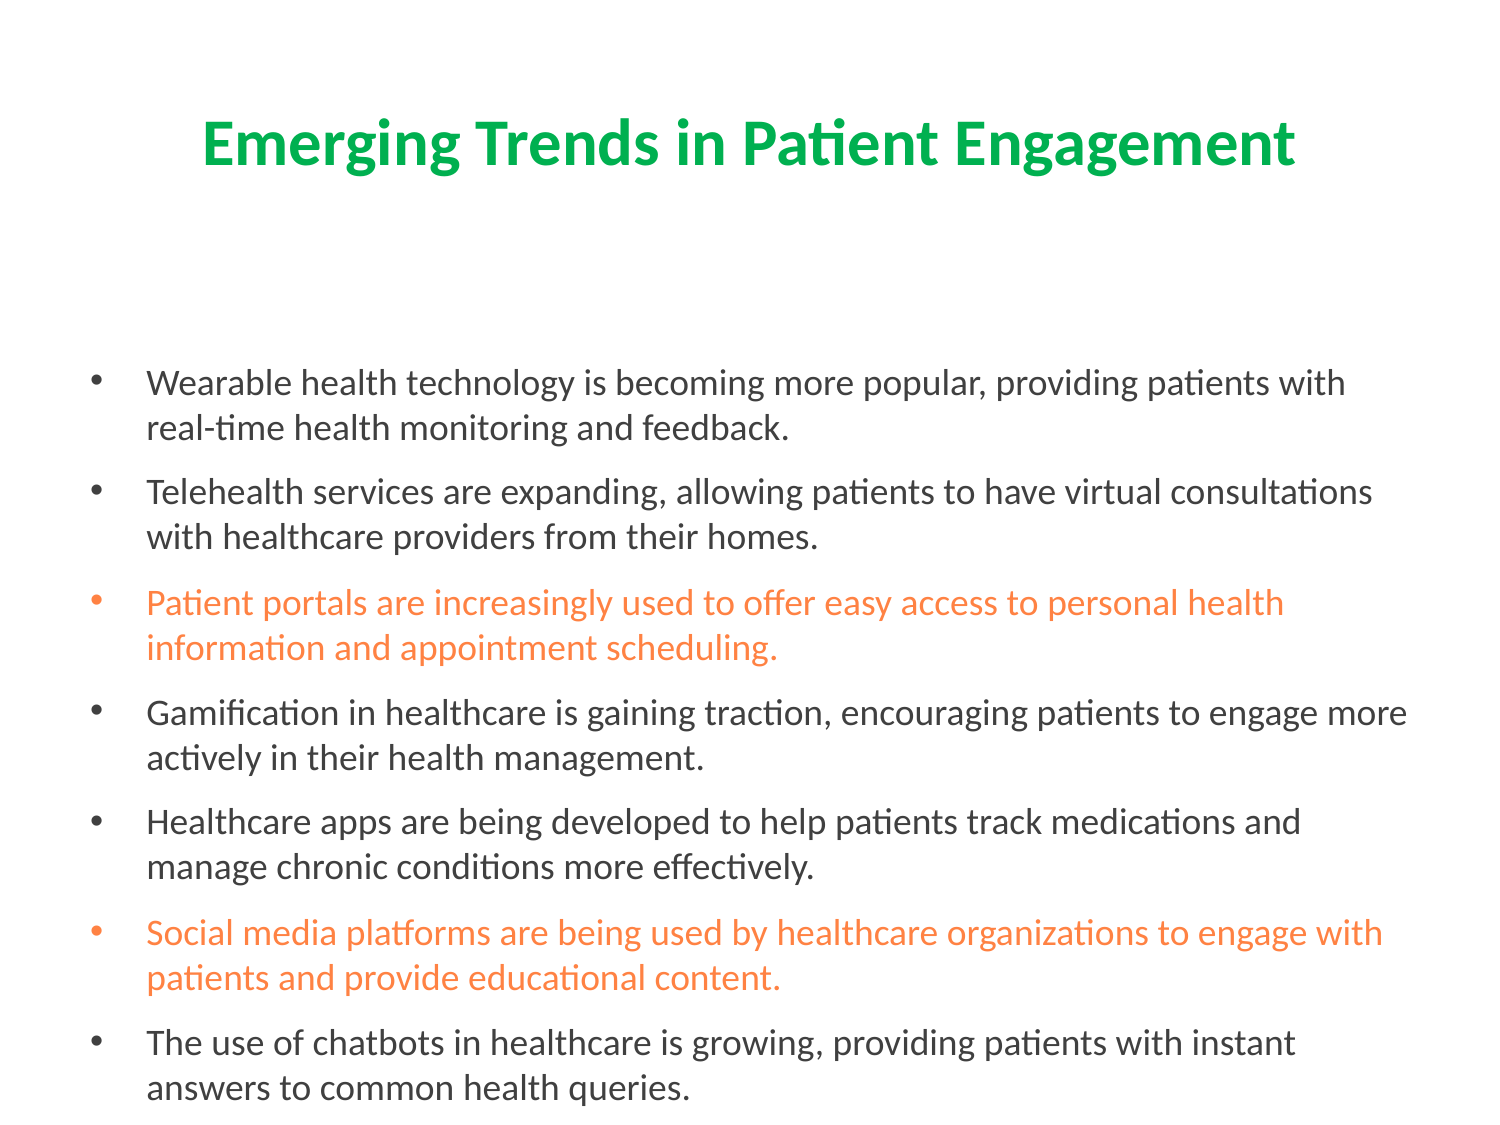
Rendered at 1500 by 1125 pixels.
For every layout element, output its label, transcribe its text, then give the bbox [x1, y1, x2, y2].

list Wearable health technology is becoming more popular, providing patients with real-time health monitoring and feedback. Telehealth services are expanding, allowing patients to have virtual consultations with healthcare providers from their homes. Patient portals are increasingly used to offer easy access to personal health information and appointment scheduling. Gamification in healthcare is gaining traction, encouraging patients to engage more actively in their health management. Healthcare apps are being developed to help patients track medications and manage chronic conditions more effectively. Social media platforms are being used by healthcare organizations to engage with patients and provide educational content. The use of chatbots in healthcare is growing, providing patients with instant answers to common health queries. [75, 262, 1425, 1005]
title Emerging Trends in Patient Engagement [75, 45, 1425, 233]
